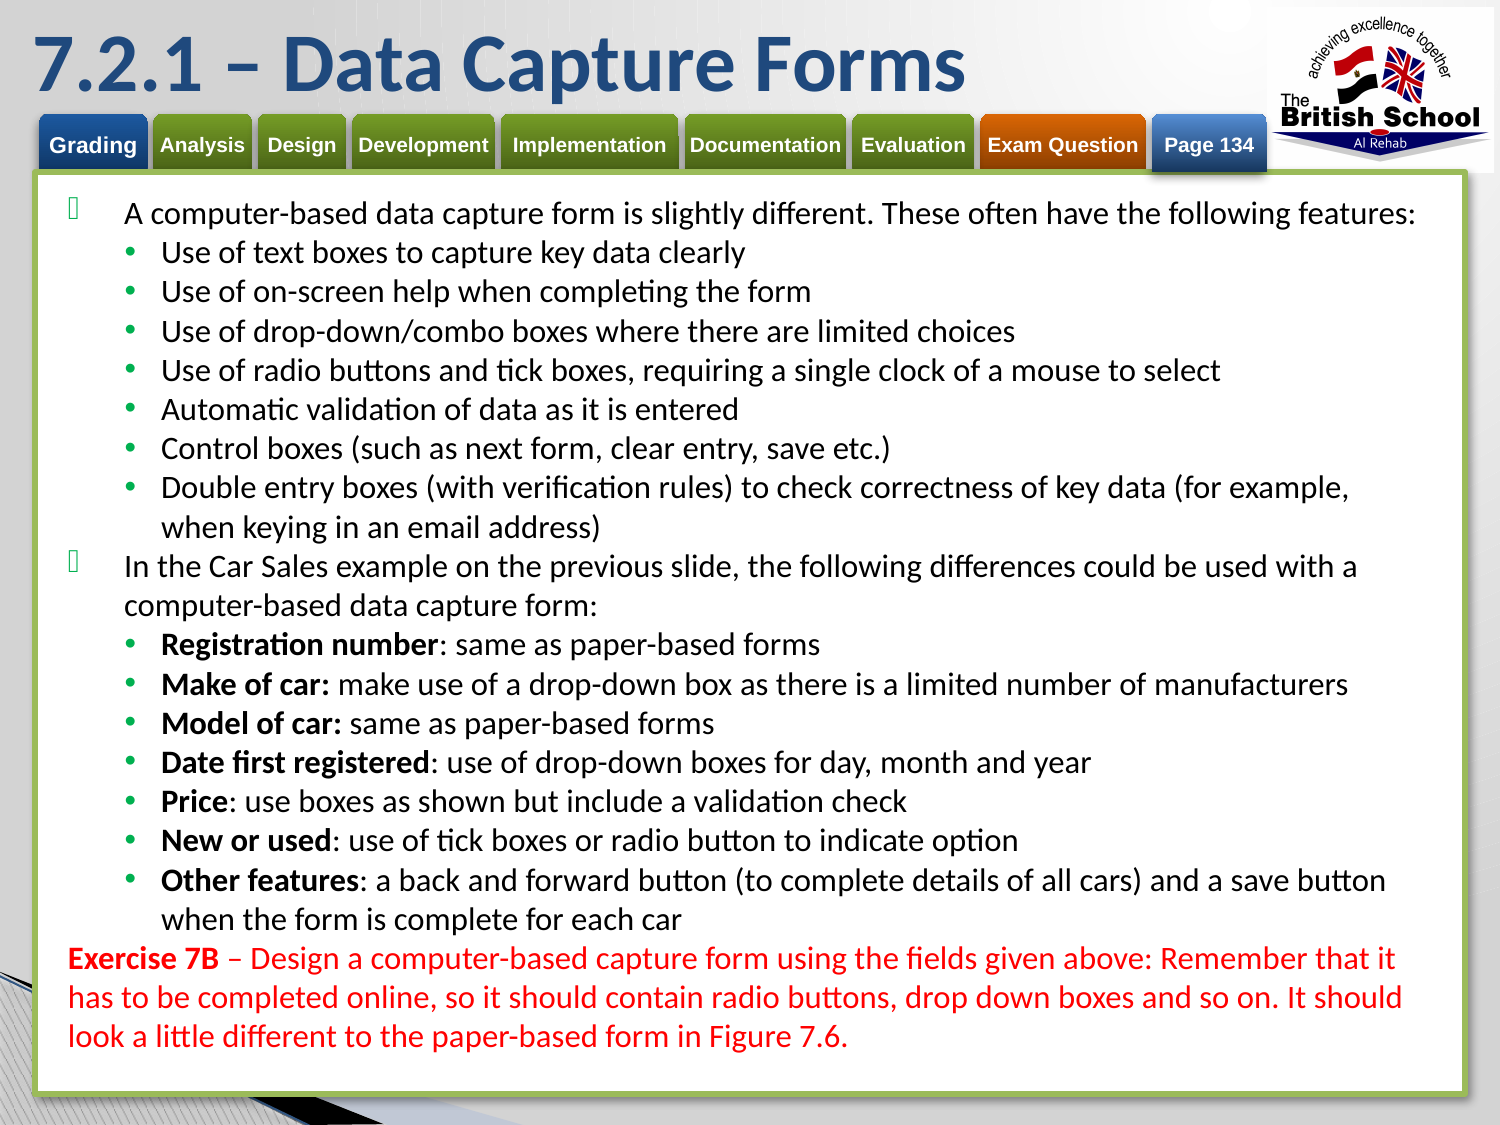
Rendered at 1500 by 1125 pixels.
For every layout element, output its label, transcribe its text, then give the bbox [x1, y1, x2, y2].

picture [281, 1114, 303, 1125]
text_box A computer-based data capture form is slightly different. These often have the following features: Use of text boxes to capture key data clearly Use of on-screen help when completing the form Use of drop-down/combo boxes where there are limited choices Use of radio buttons and tick boxes, requiring a single clock of a mouse to select Automatic validation of data as it is entered Control boxes (such as next form, clear entry, save etc.) Double entry boxes (with verification rules) to check correctness of key data (for example, when keying in an email address) In the Car Sales example on the previous slide, the following differences could be used with a computer-based data capture form: Registration number: same as paper-based forms Make of car: make use of a drop-down box as there is a limited number of manufacturers Model of car: same as paper-based forms Date first registered: use of drop-down boxes for day, month and year Price: use boxes as shown but include a validation check New or used: use of tick boxes or radio button to indicate option Other features: a back and forward button (to complete details of all cars) and a save button when the form is complete for each car Exercise 7B – Design a computer-based capture form using the fields given above: Remember that it has to be completed online, so it should contain radio buttons, drop down boxes and so on. It should look a little different to the paper-based form in Figure 7.6. [53, 184, 1447, 1062]
picture [1267, 7, 1495, 173]
text_box Page 134 [1151, 113, 1268, 173]
title 7.2.1 – Data Capture Forms [17, 7, 1235, 110]
